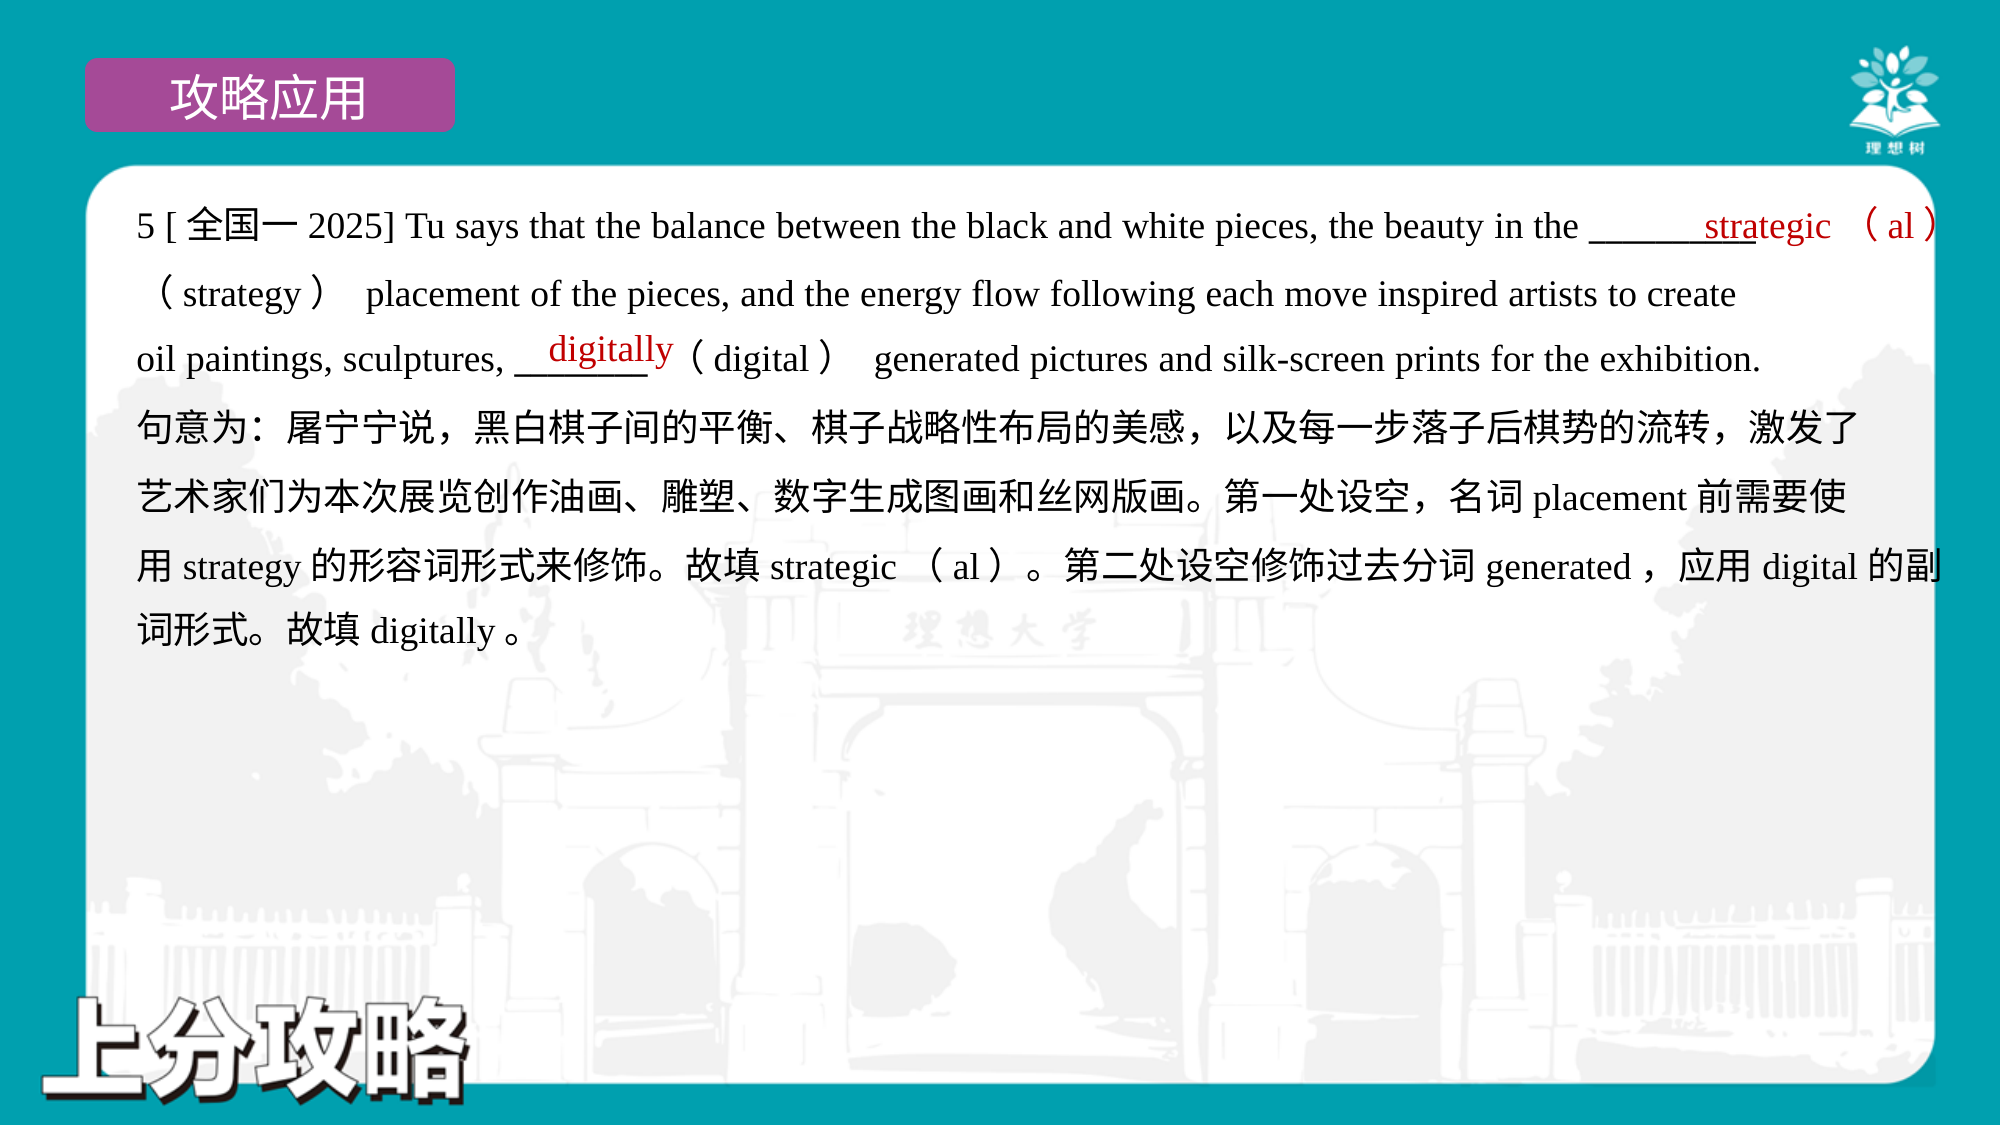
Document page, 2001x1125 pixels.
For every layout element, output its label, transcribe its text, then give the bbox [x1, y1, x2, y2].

text_box strategic（al） [1704, 176, 1962, 238]
text_box 句意为：屠宁宁说，黑白棋子间的平衡、棋子战略性布局的美感，以及每一步落子后棋势的流转，激发了 艺术家们为本次展览创作油画、雕塑、数字生成图画和丝网版画。第一处设空，名词placement前需要使 用strategy的形容词形式来修饰。故填strategic（al）。第二处设空修饰过去分词generated，应用digital的副 词形式。故填digitally。 [136, 380, 1865, 645]
text_box digitally [535, 303, 688, 362]
text_box 5 [全国一2025] Tu says that the balance between the black and white pieces, the beauty in the __________ （strategy） placement of the pieces, and the energy flow following each move inspired artists to create oil paintings, sculptures, ________ （digital） generated pictures and silk-screen prints for the exhibition. [136, 176, 1865, 372]
picture [0, 0, 2000, 1125]
